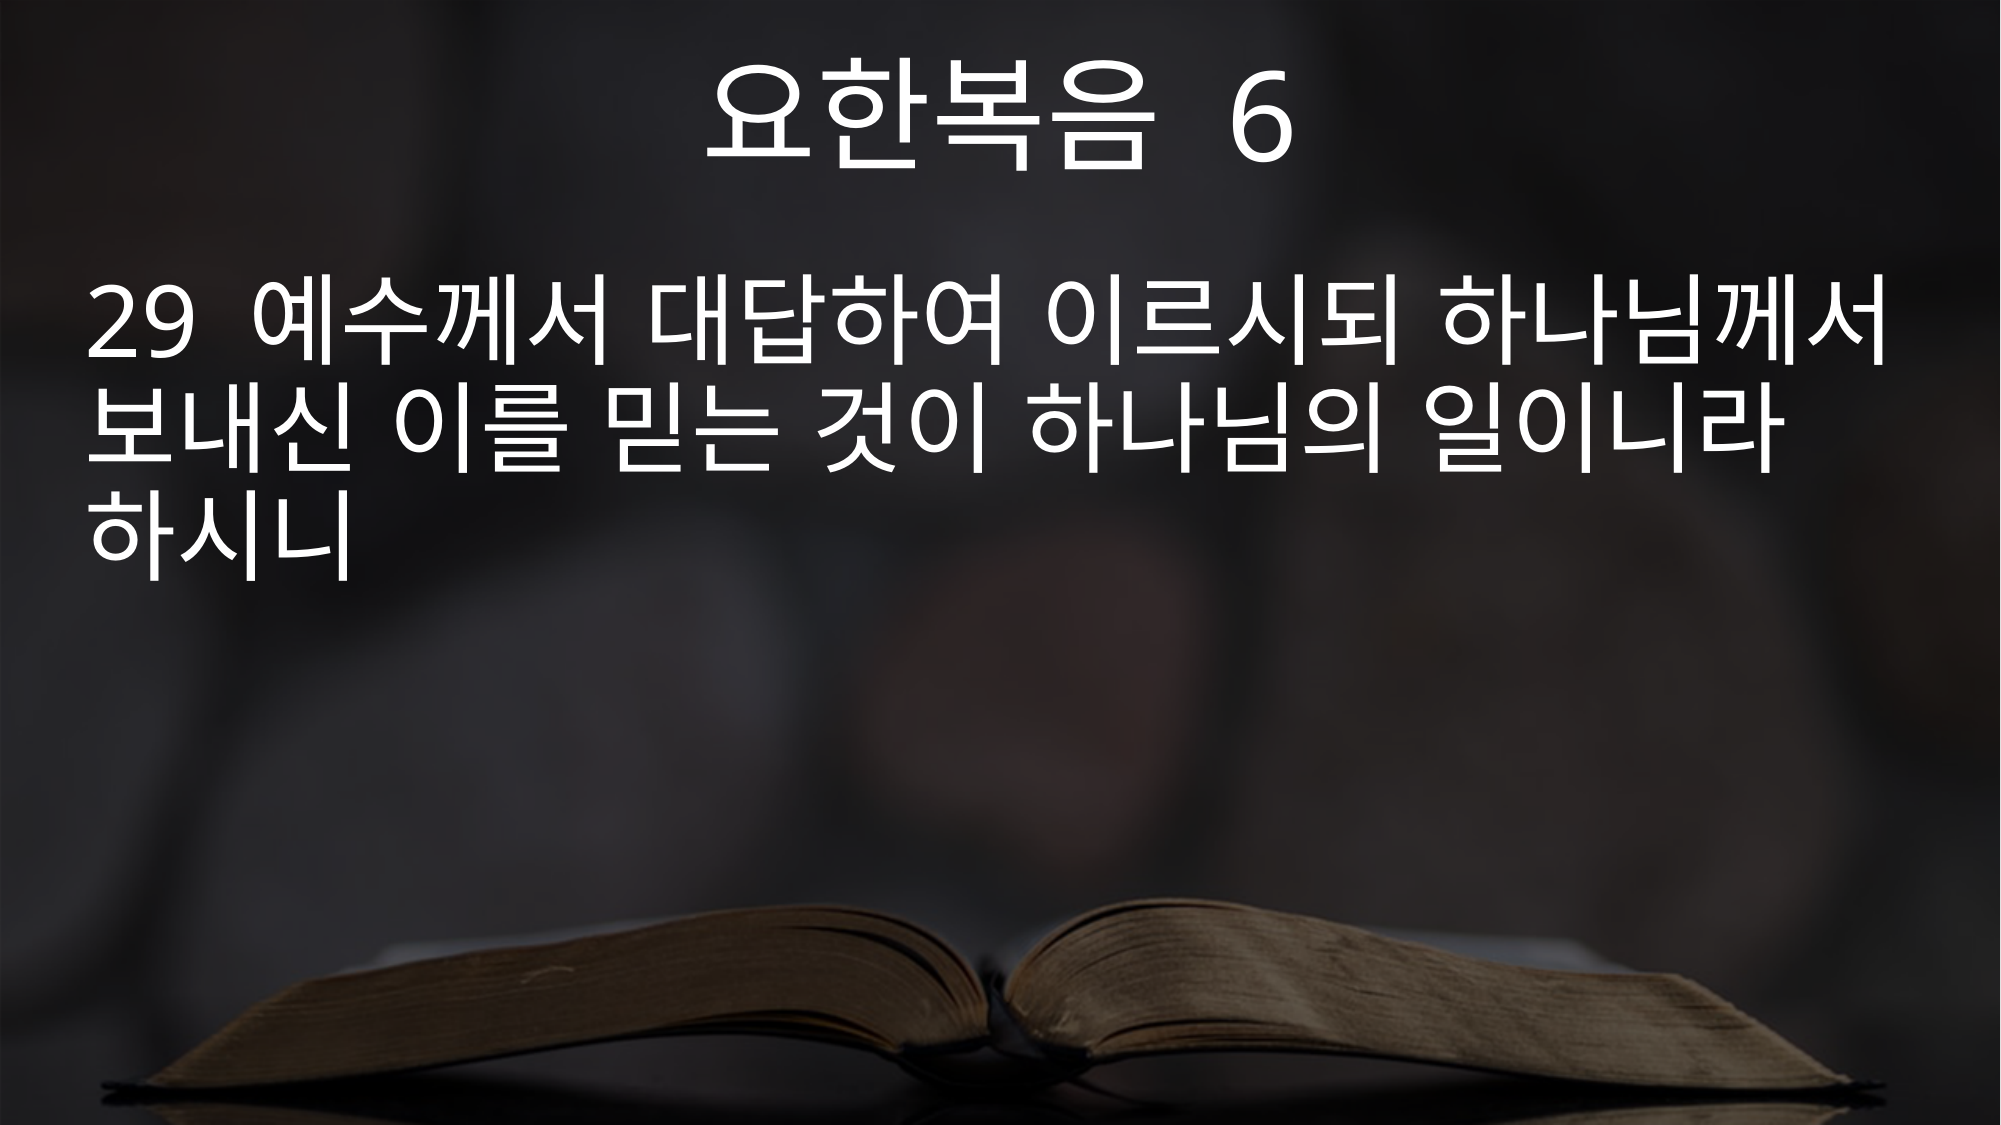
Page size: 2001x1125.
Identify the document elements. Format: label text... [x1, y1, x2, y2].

picture [0, 0, 2001, 1125]
list 29 예수께서 대답하여 이르시되 하나님께서 보내신 이를 믿는 것이 하나님의 일이니라 하시니 [69, 263, 1953, 423]
footer 요한복음 6 [0, 32, 2000, 192]
